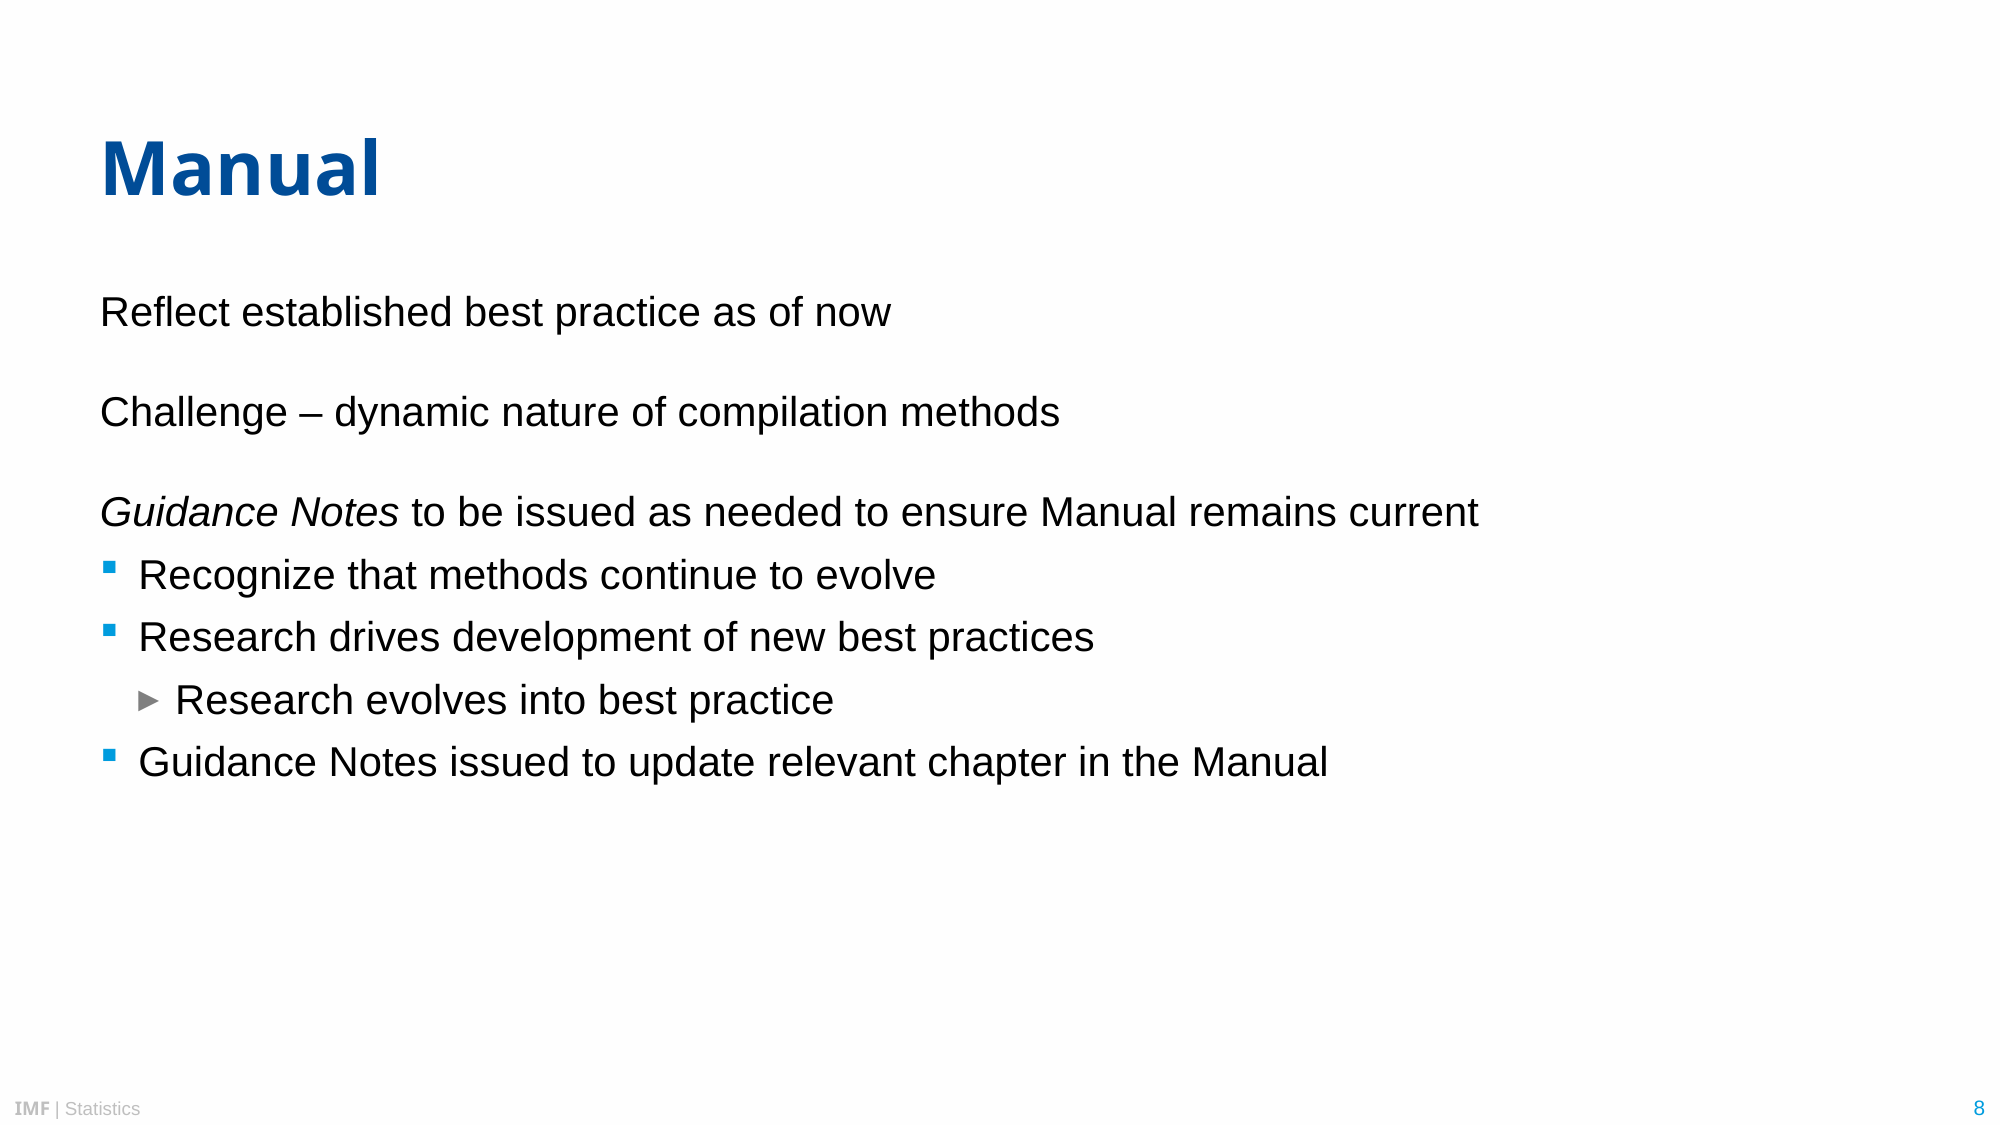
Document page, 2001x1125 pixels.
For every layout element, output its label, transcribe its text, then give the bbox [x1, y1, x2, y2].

title Manual [99, 79, 1900, 262]
list Reflect established best practice as of now Challenge – dynamic nature of compilation methods Guidance Notes to be issued as needed to ensure Manual remains current Recognize that methods continue to evolve Research drives development of new best practices Research evolves into best practice Guidance Notes issued to update relevant chapter in the Manual [99, 262, 1900, 1049]
